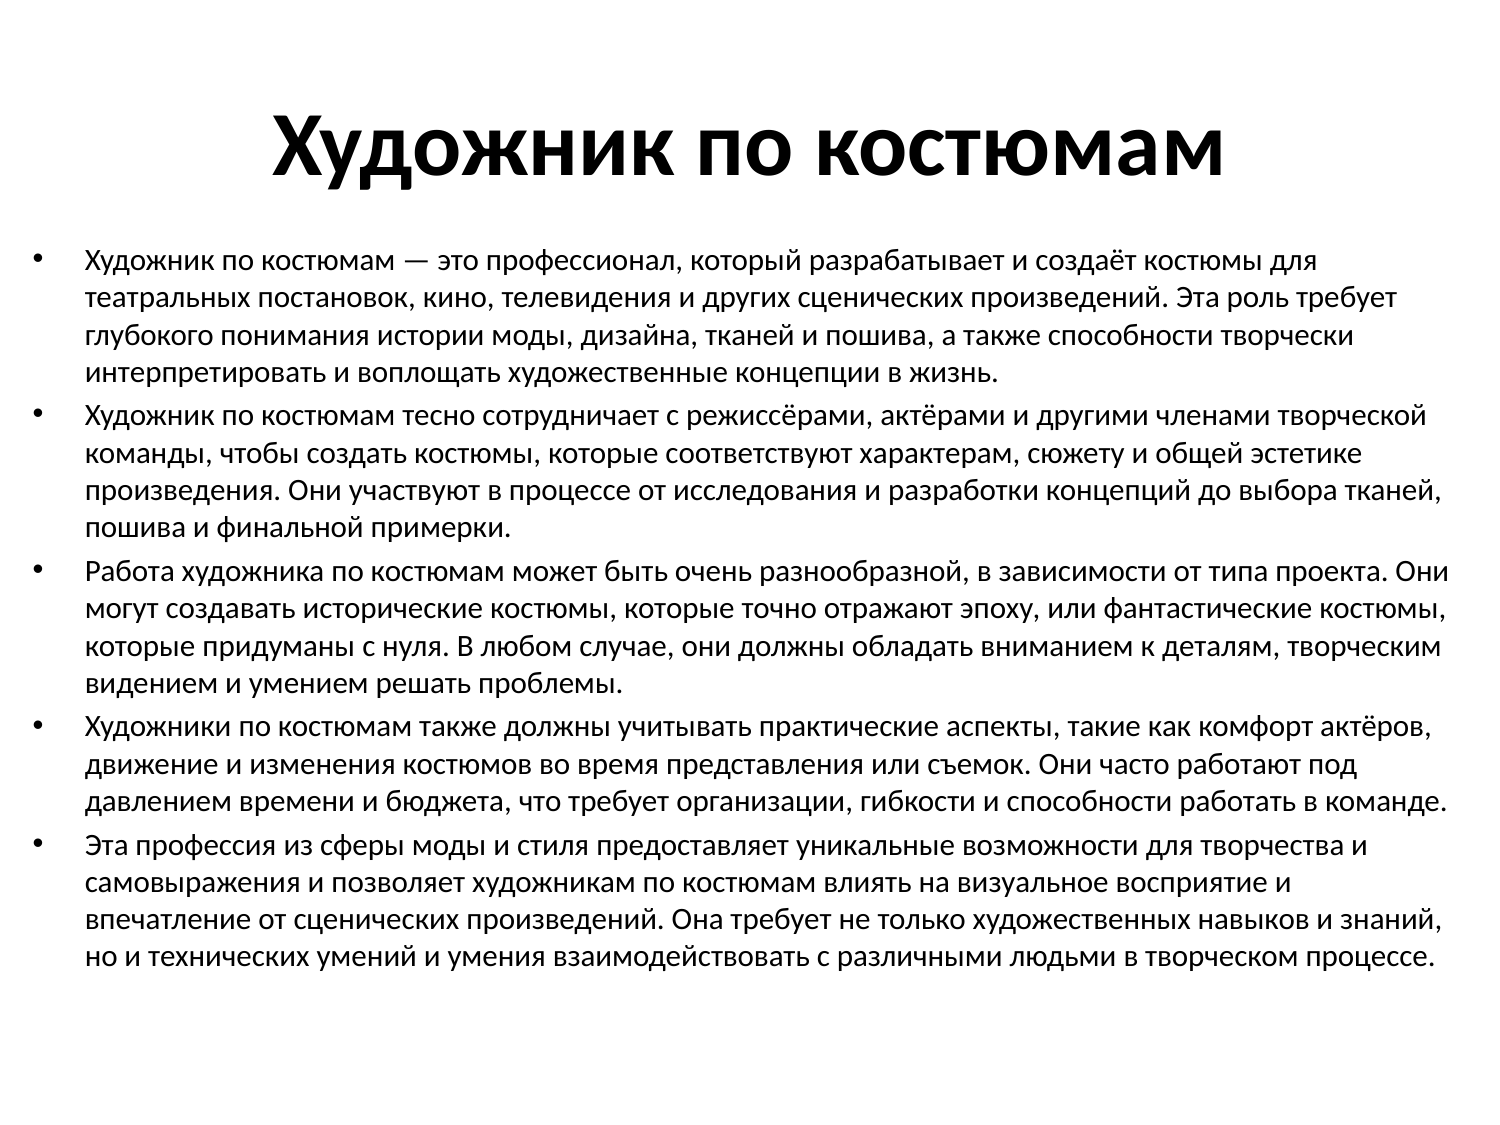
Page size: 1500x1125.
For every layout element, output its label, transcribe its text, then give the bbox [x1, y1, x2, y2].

title Художник по костюмам [75, 45, 1425, 231]
list Художник по костюмам — это профессионал, который разрабатывает и создаёт костюмы для театральных постановок, кино, телевидения и других сценических произведений. Эта роль требует глубокого понимания истории моды, дизайна, тканей и пошива, а также способности творчески интерпретировать и воплощать художественные концепции в жизнь. Художник по костюмам тесно сотрудничает с режиссёрами, актёрами и другими членами творческой команды, чтобы создать костюмы, которые соответствуют характерам, сюжету и общей эстетике произведения. Они участвуют в процессе от исследования и разработки концепций до выбора тканей, пошива и финальной примерки. Работа художника по костюмам может быть очень разнообразной, в зависимости от типа проекта. Они могут создавать исторические костюмы, которые точно отражают эпоху, или фантастические костюмы, которые придуманы с нуля. В любом случае, они должны обладать вниманием к деталям, творческим видением и умением решать проблемы. Художники по костюмам также должны учитывать практические аспекты, такие как комфорт актёров, движение и изменения костюмов во время представления или съемок. Они часто работают под давлением времени и бюджета, что требует организации, гибкости и способности работать в команде. Эта профессия из сферы моды и стиля предоставляет уникальные возможности для творчества и самовыражения и позволяет художникам по костюмам влиять на визуальное восприятие и впечатление от сценических произведений. Она требует не только художественных навыков и знаний, но и технических умений и умения взаимодействовать с различными людьми в творческом процессе. [17, 231, 1471, 1071]
